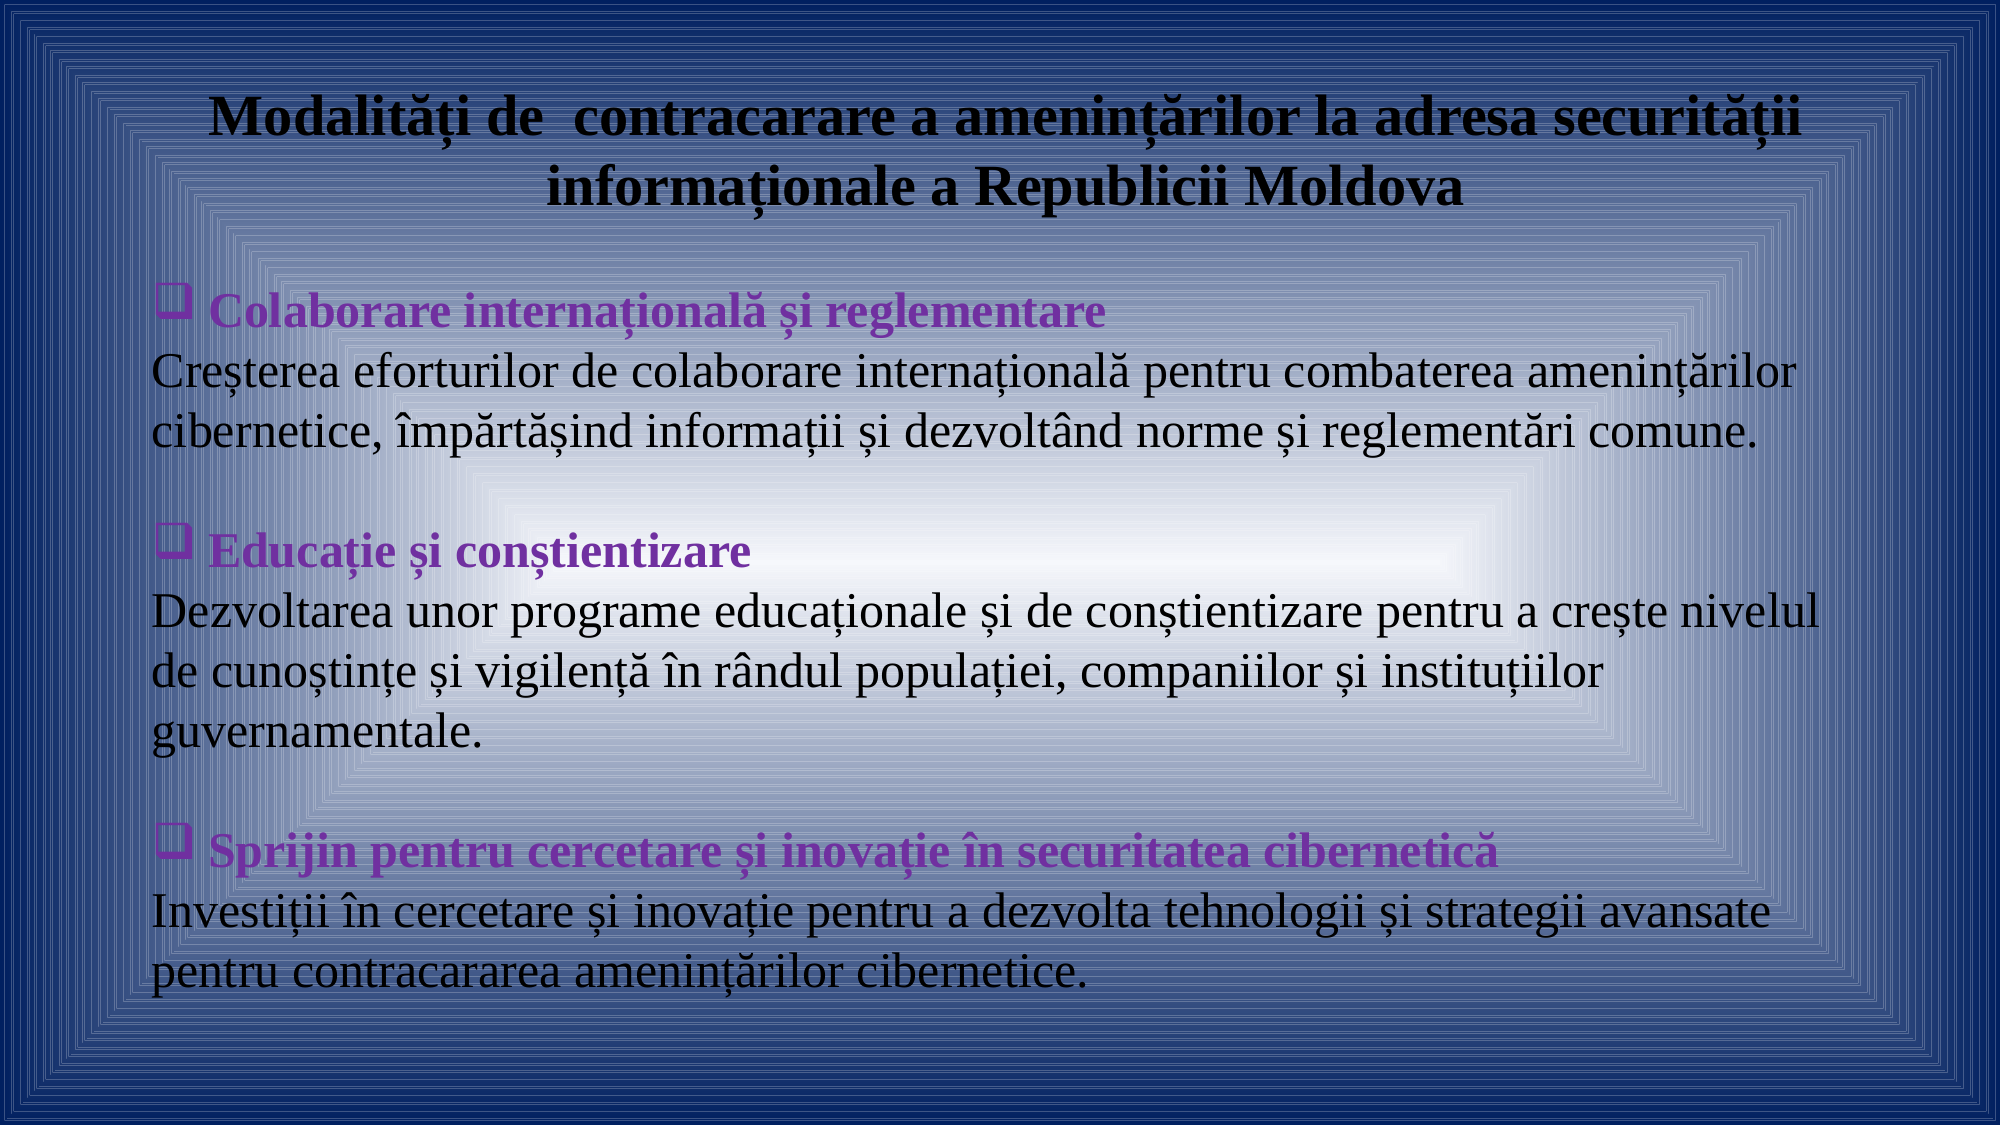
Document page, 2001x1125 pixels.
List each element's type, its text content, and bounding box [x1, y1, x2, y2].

text_box Modalități de contracarare a amenințărilor la adresa securității informaționale a Republicii Moldova Colaborare internațională și reglementare Creșterea eforturilor de colaborare internațională pentru combaterea amenințărilor cibernetice, împărtășind informații și dezvoltând norme și reglementări comune. Educație și conștientizare Dezvoltarea unor programe educaționale și de conștientizare pentru a crește nivelul de cunoștințe și vigilență în rândul populației, companiilor și instituțiilor guvernamentale. Sprijin pentru cercetare și inovație în securitatea cibernetică Investiții în cercetare și inovație pentru a dezvolta tehnologii și strategii avansate pentru contracararea amenințărilor cibernetice. [137, 70, 1875, 1005]
